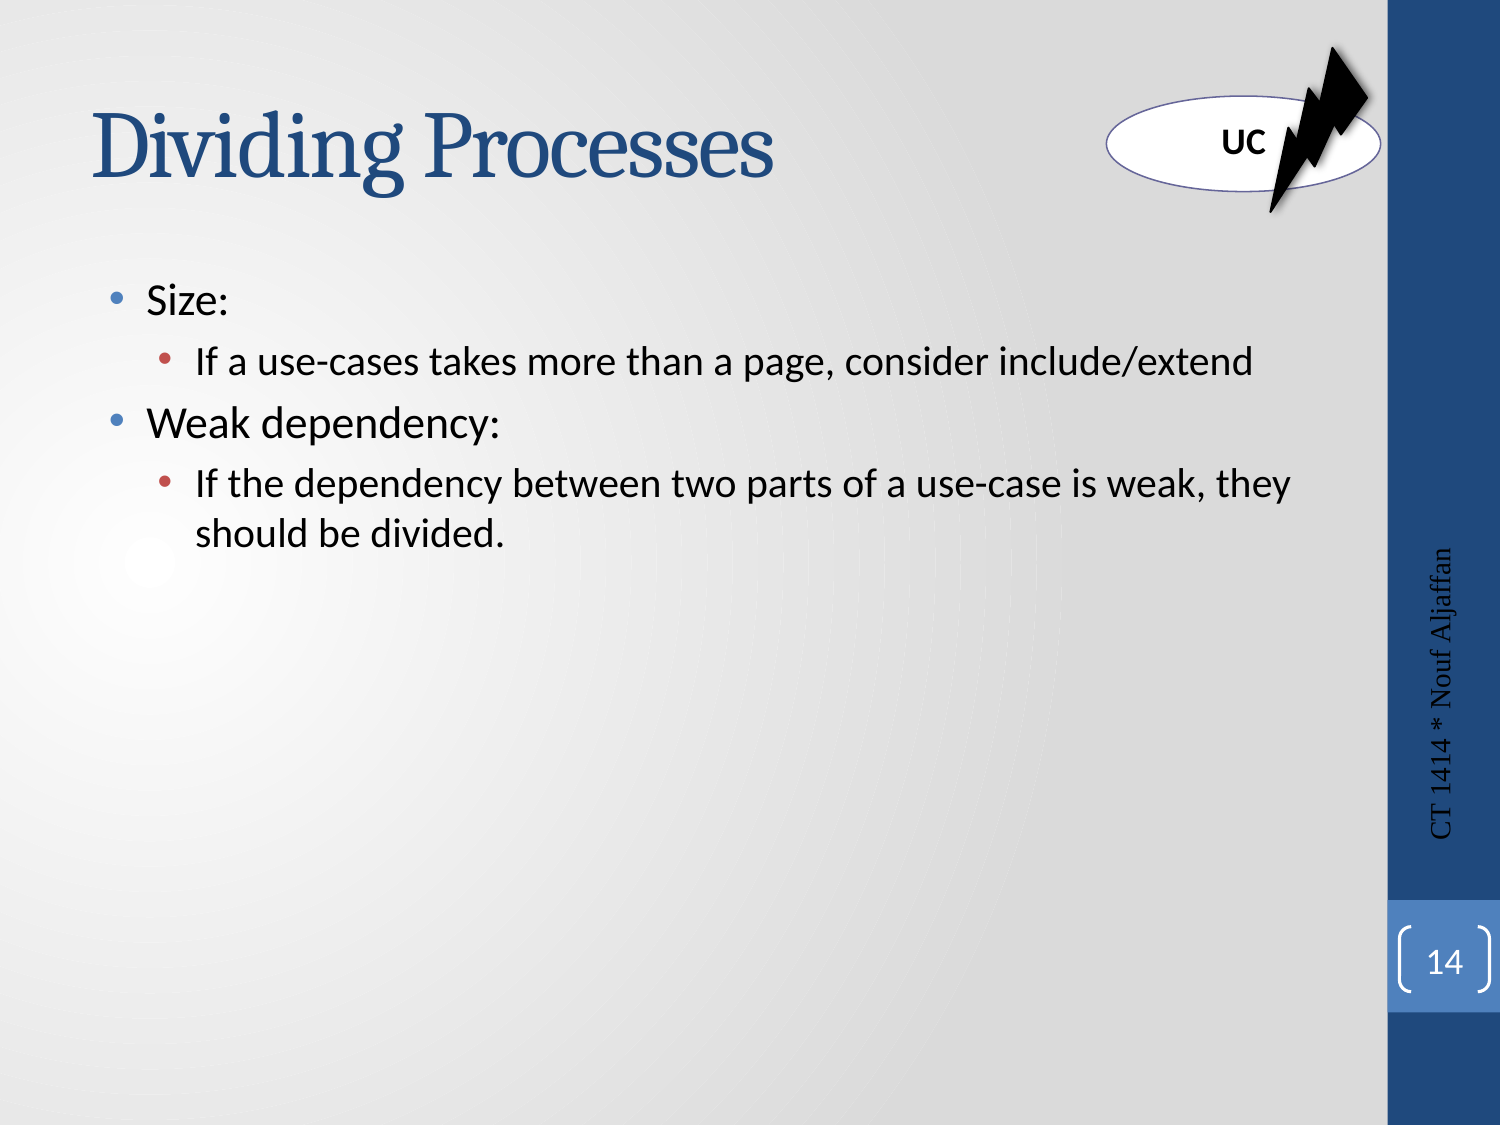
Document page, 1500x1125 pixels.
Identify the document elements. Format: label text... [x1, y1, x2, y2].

text_box UC [1106, 96, 1302, 192]
text_box [1269, 46, 1368, 213]
title Dividing Processes [75, 45, 1325, 233]
list Size: If a use-cases takes more than a page, consider include/extend Weak dependency: If the dependency between two parts of a use-case is weak, they should be divided. [75, 262, 1325, 1050]
text_box UC [1299, 120, 1381, 188]
slide_number 14 [1397, 925, 1492, 994]
footer CT 1414 * Nouf Aljaffan [1408, 500, 1469, 889]
